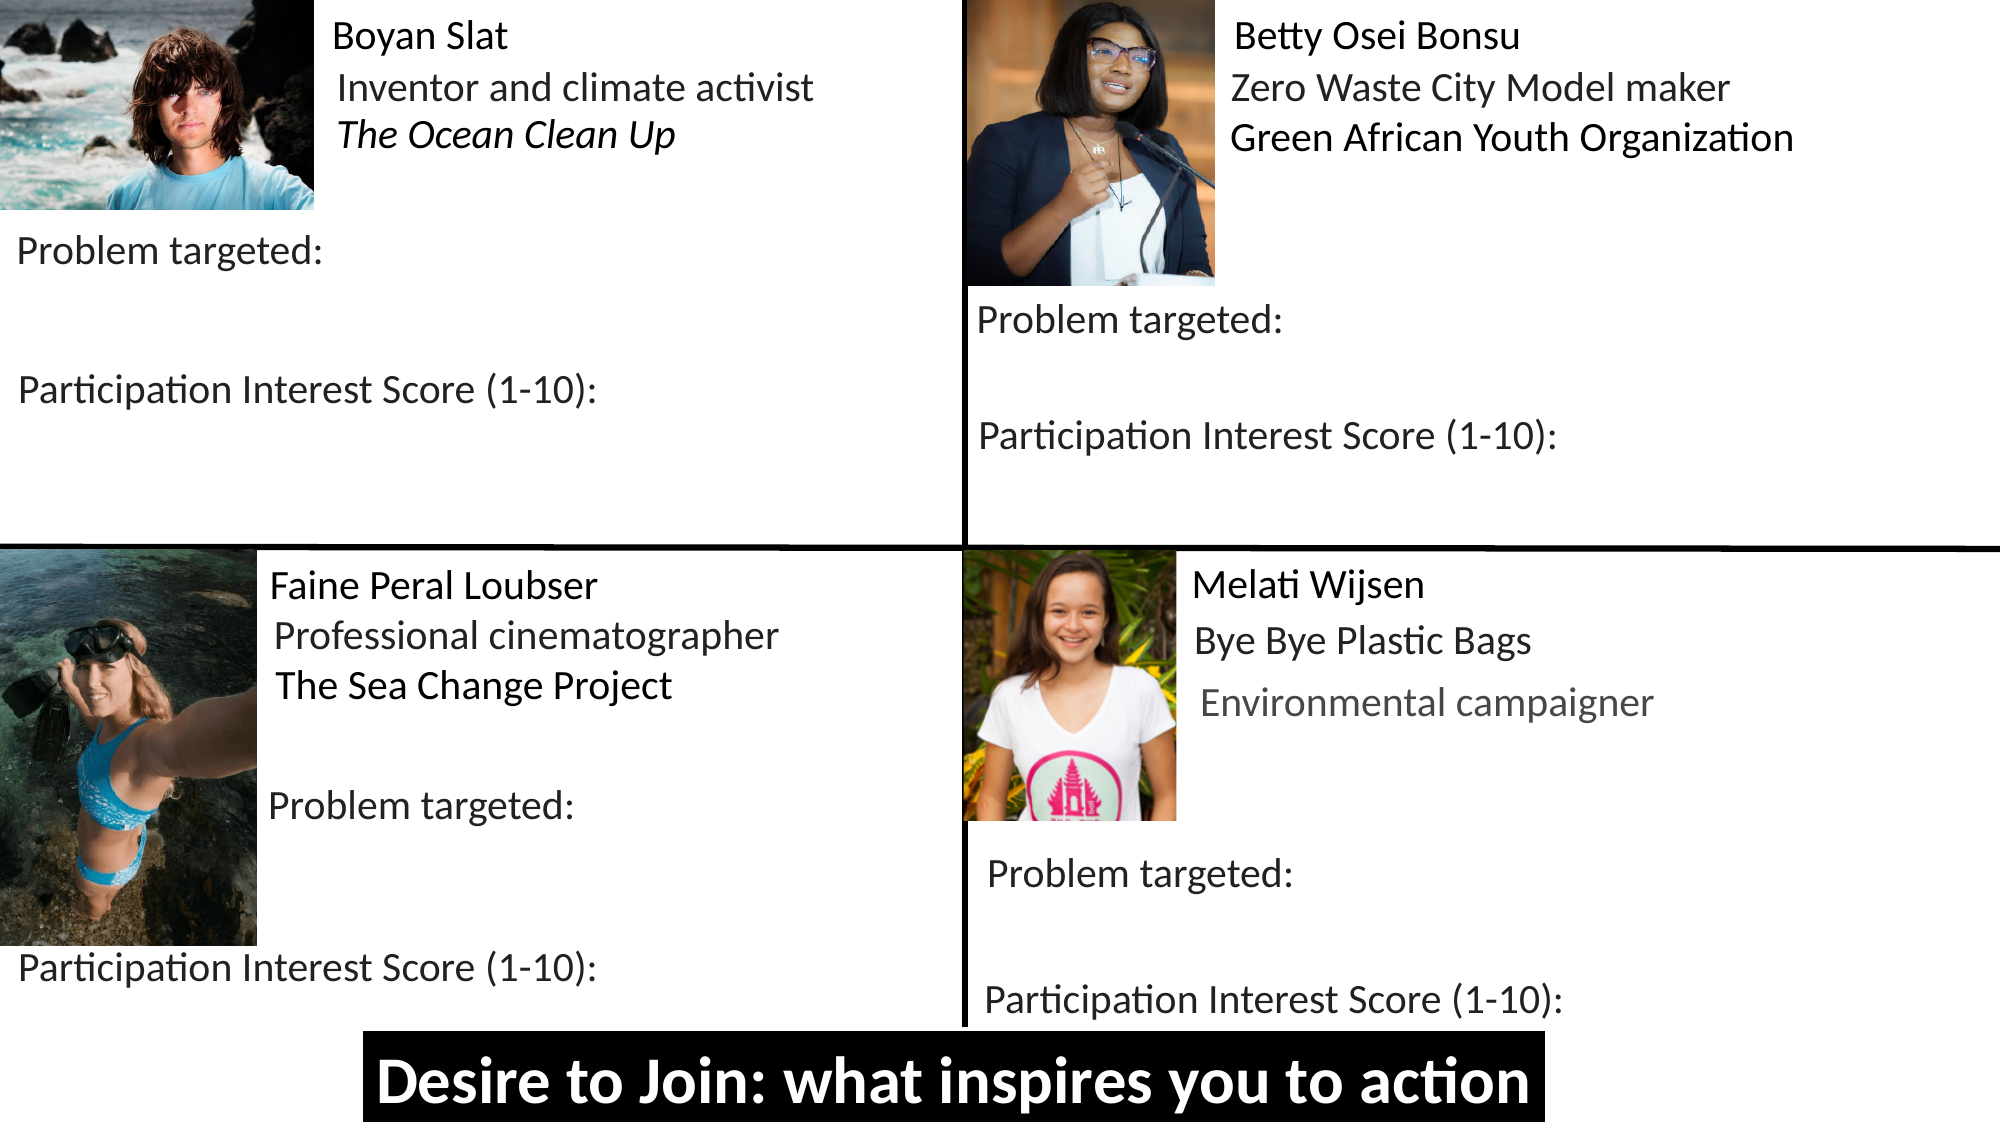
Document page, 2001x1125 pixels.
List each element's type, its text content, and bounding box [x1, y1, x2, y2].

text_box Problem targeted: [965, 284, 1299, 349]
text_box Participation Interest Score (1-10): [3, 932, 614, 998]
picture [0, 0, 314, 210]
text_box Betty Osei Bonsu [1219, 0, 1537, 52]
text_box Environmental campaigner [1185, 667, 1671, 733]
text_box Inventor and climate activist [322, 52, 830, 118]
text_box Melati Wijsen [1177, 552, 1441, 615]
text_box Green African Youth Organization [1215, 102, 1810, 167]
text_box Participation Interest Score (1-10): [965, 400, 1574, 465]
picture [967, 0, 1215, 286]
text_box Professional cinematographer [258, 600, 795, 665]
text_box Problem targeted: [972, 838, 1310, 904]
text_box Zero Waste City Model maker [1216, 52, 1747, 102]
text_box Desire to Join: what inspires you to action [965, 1027, 1549, 1125]
text_box Bye Bye Plastic Bags [1177, 605, 1547, 671]
text_box The Sea Change Project [260, 650, 688, 715]
text_box Participation Interest Score (1-10): [969, 964, 1580, 1030]
picture [0, 549, 257, 946]
text_box The Ocean Clean Up [321, 99, 692, 165]
text_box Problem targeted: [1, 216, 339, 281]
text_box Problem targeted: [257, 770, 591, 836]
text_box Faine Peral Loubser [257, 551, 614, 616]
text_box Participation Interest Score (1-10): [3, 354, 614, 420]
picture [963, 550, 1177, 821]
text_box Boyan Slat [317, 0, 524, 65]
text_box Desire to Join: what inspires you to action [360, 1027, 964, 1125]
